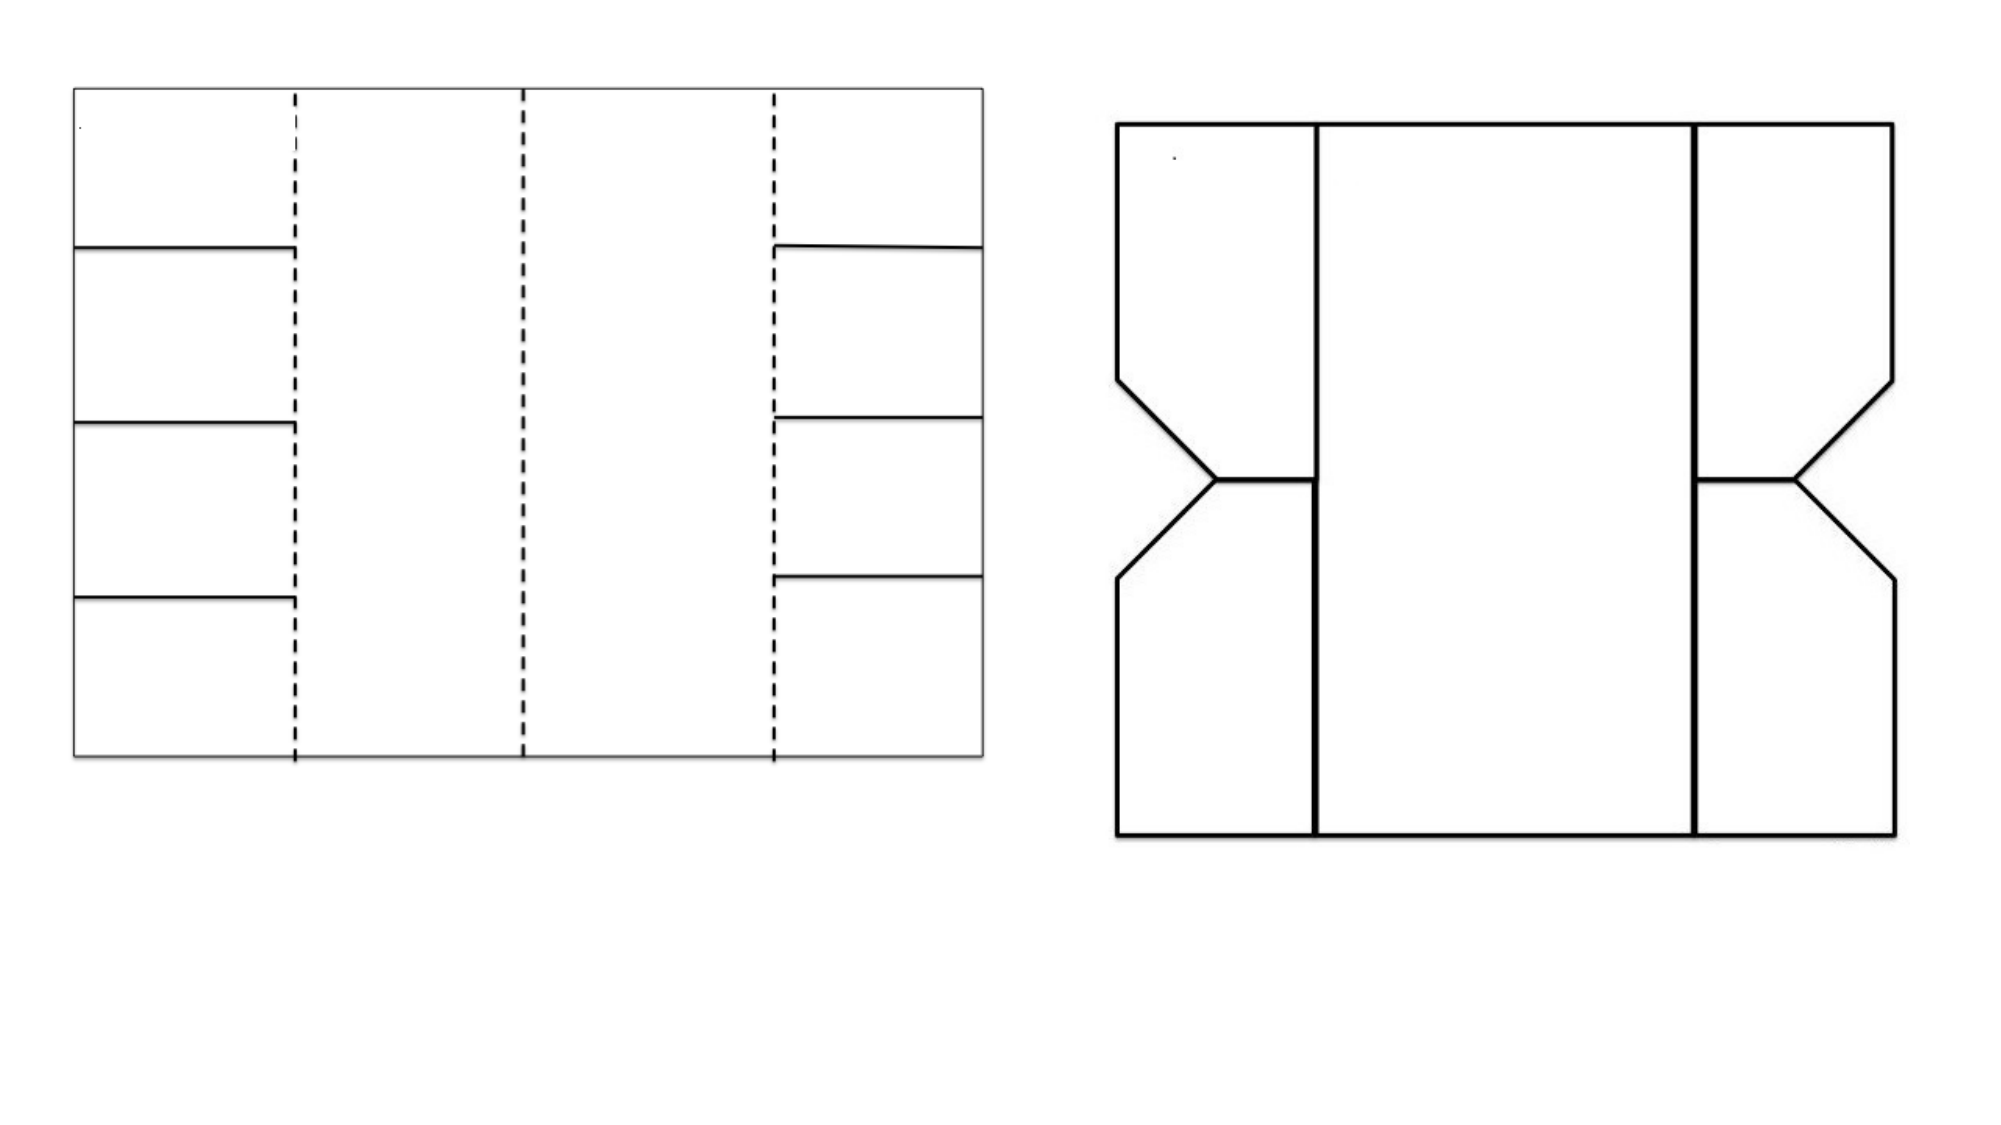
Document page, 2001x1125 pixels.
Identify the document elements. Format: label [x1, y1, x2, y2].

picture [64, 76, 992, 769]
picture [1084, 110, 1910, 857]
